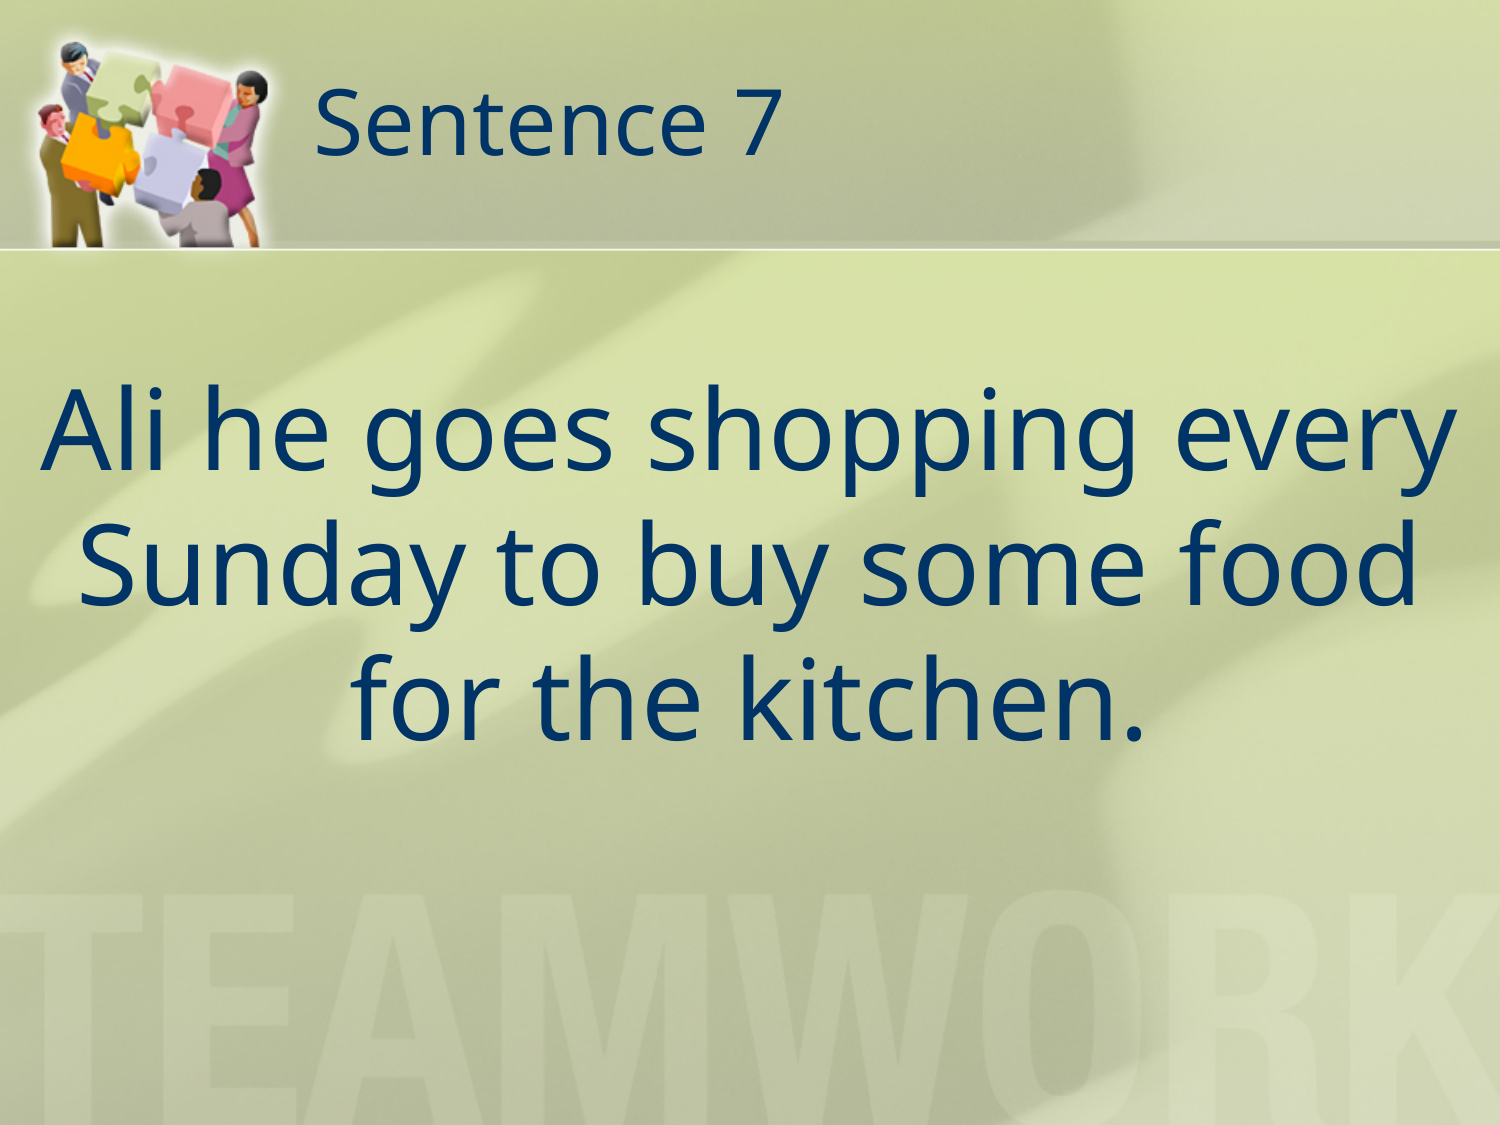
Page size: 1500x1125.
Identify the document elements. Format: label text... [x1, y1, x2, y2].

list Ali he goes shopping every Sunday to buy some food for the kitchen. [24, 350, 1475, 988]
picture [0, 0, 1500, 1125]
title Sentence 7 [298, 24, 1475, 213]
